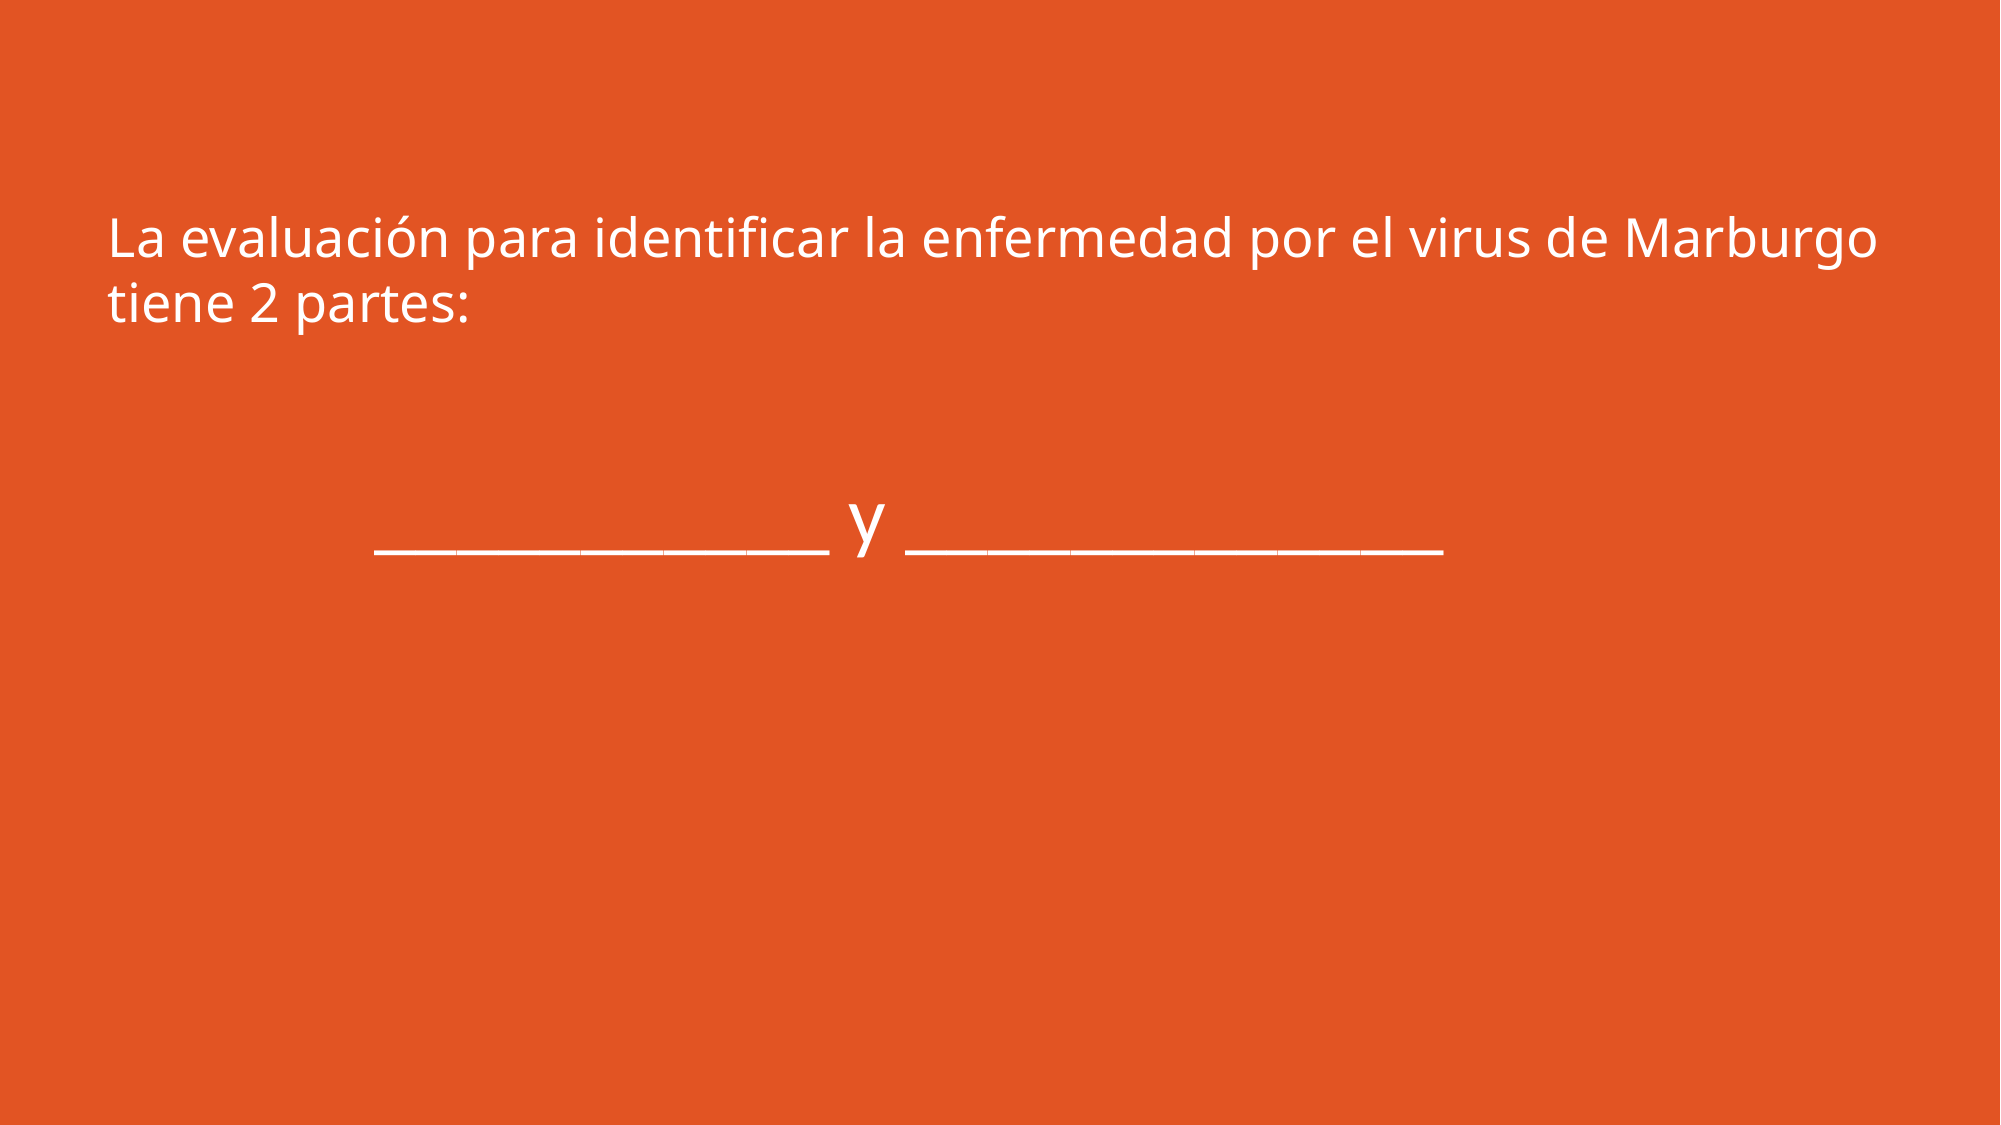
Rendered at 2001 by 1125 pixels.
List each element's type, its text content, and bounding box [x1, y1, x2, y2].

title La evaluación para identificar la enfermedad por el virus de Marburgo tiene 2 partes: [92, 195, 1908, 342]
text_box ___________ y _____________ [359, 453, 2000, 669]
